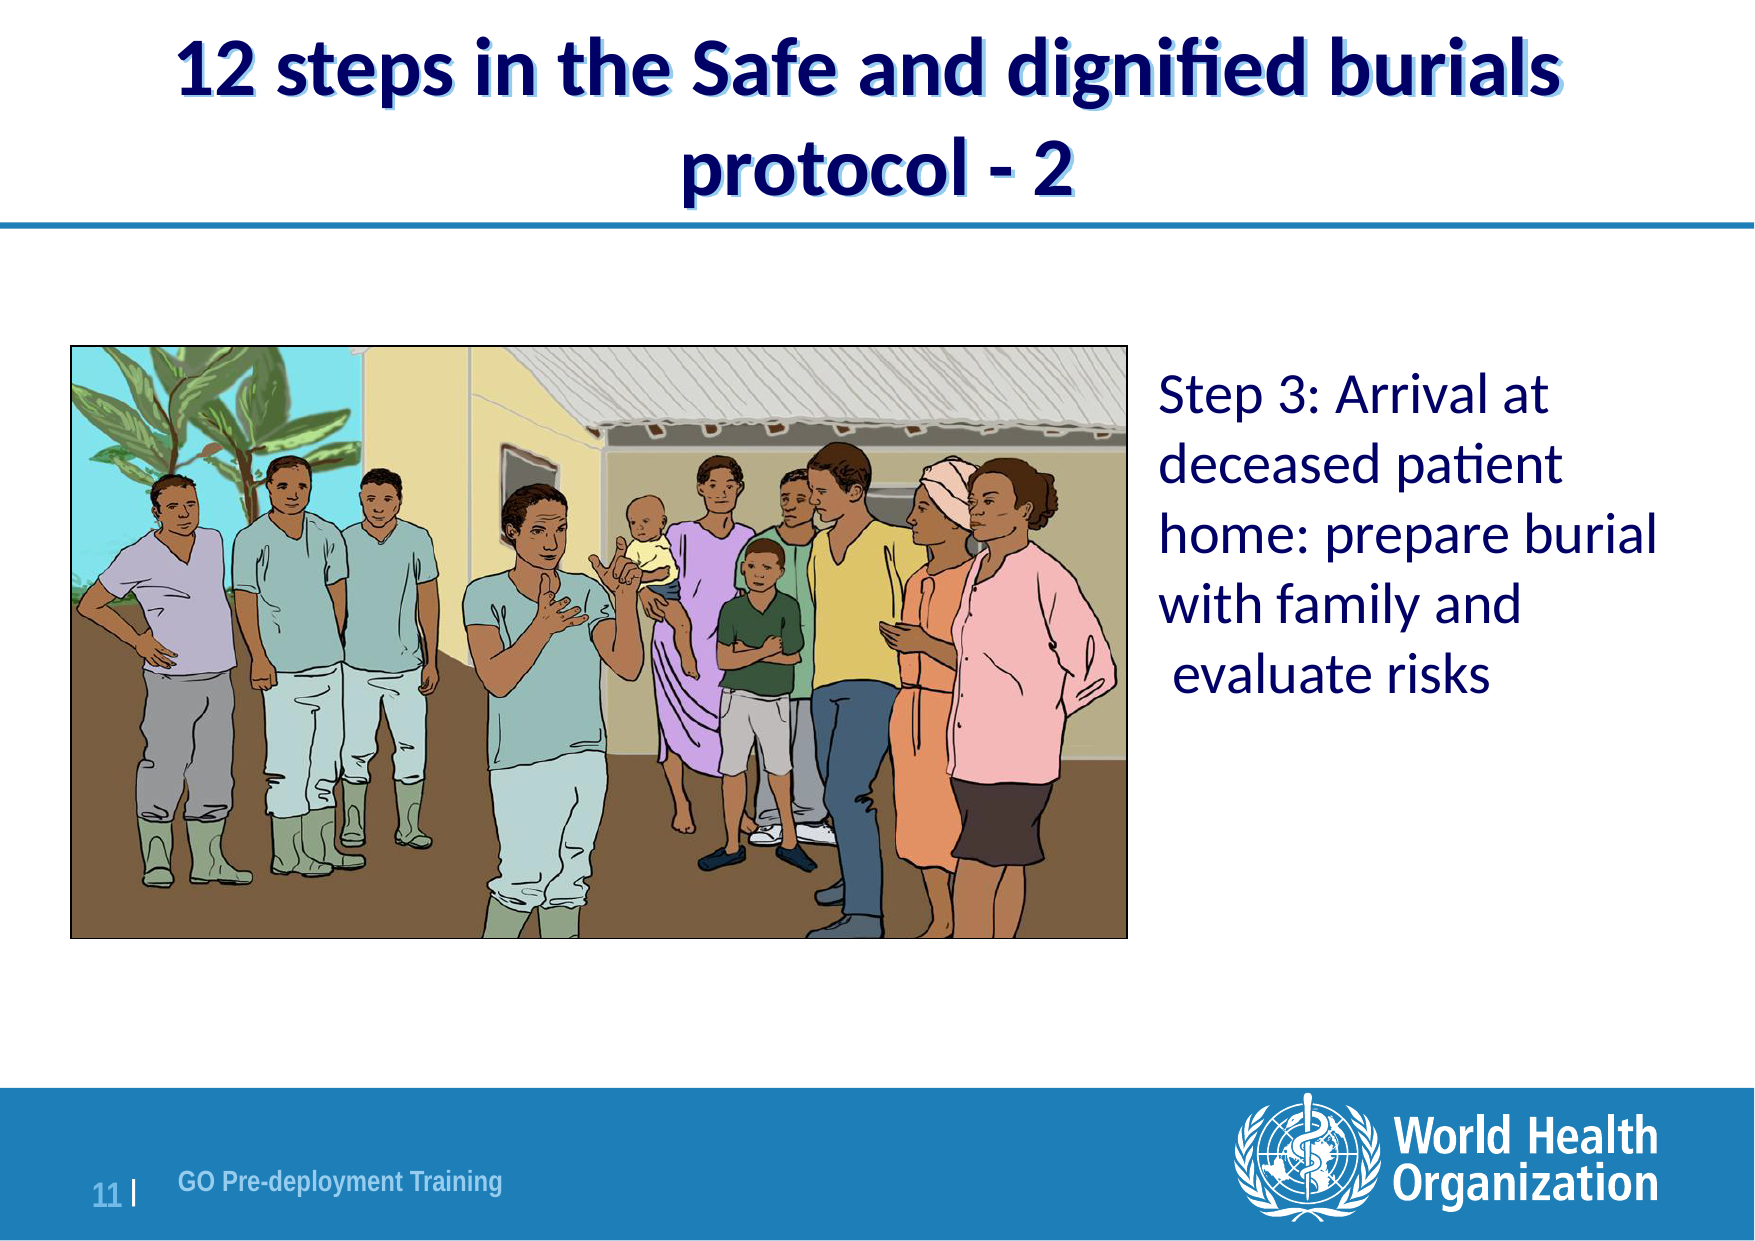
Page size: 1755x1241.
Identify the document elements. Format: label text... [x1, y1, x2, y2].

title 12 steps in the Safe and dignified burials protocol - 2 [0, 0, 1755, 224]
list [71, 346, 1127, 939]
text_box Step 3: Arrival at deceased patient home: prepare burial with family and evaluate risks [1141, 346, 1738, 714]
